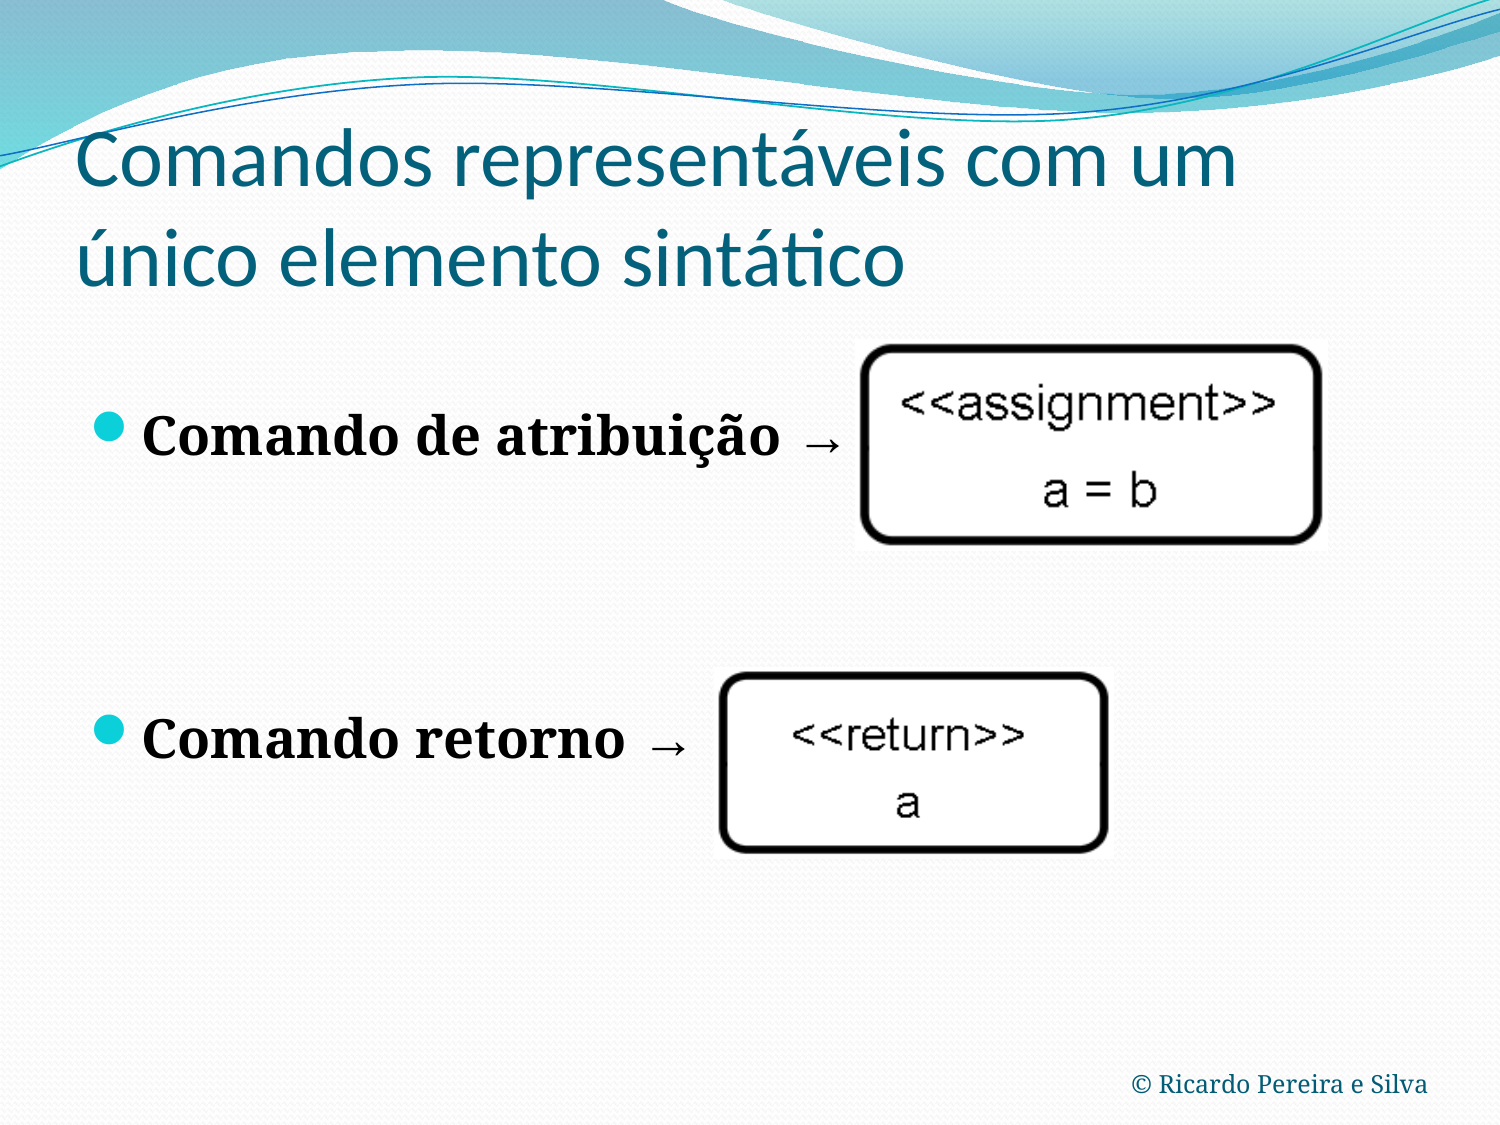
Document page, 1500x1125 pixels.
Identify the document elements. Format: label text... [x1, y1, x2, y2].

footer © Ricardo Pereira e Silva [1101, 1042, 1429, 1103]
list Comando de atribuição → Comando retorno → [75, 317, 1418, 1038]
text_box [855, 339, 1328, 551]
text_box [714, 667, 1114, 859]
title Comandos representáveis com um único elemento sintático [75, 115, 1425, 303]
